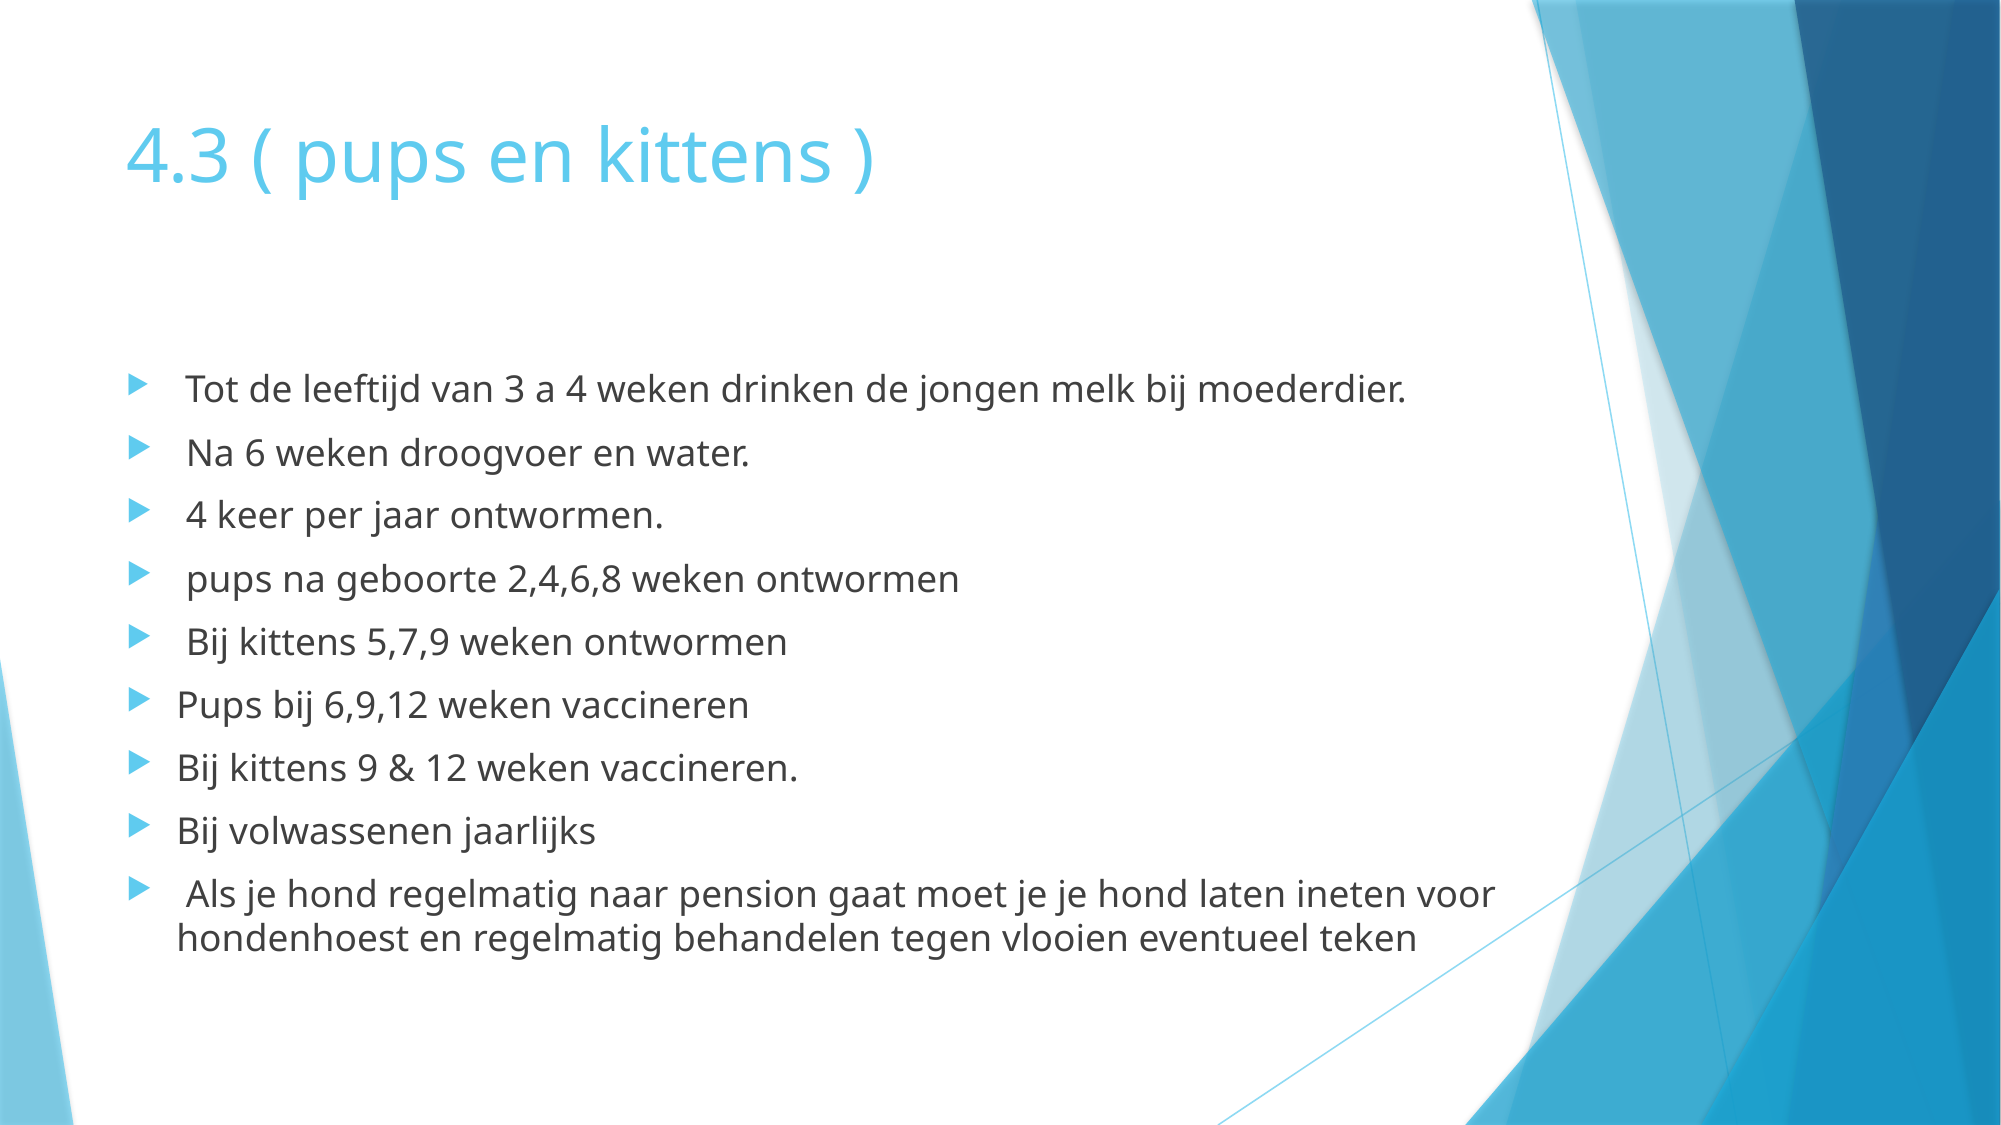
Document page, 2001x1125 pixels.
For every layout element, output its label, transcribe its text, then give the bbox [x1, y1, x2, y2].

list Tot de leeftijd van 3 a 4 weken drinken de jongen melk bij moederdier. Na 6 weken droogvoer en water. 4 keer per jaar ontwormen. pups na geboorte 2,4,6,8 weken ontwormen Bij kittens 5,7,9 weken ontwormen Pups bij 6,9,12 weken vaccineren Bij kittens 9 & 12 weken vaccineren. Bij volwassenen jaarlijks Als je hond regelmatig naar pension gaat moet je je hond laten ineten voor hondenhoest en regelmatig behandelen tegen vlooien eventueel teken [111, 358, 1522, 991]
title 4.3 ( pups en kittens ) [111, 99, 1522, 317]
